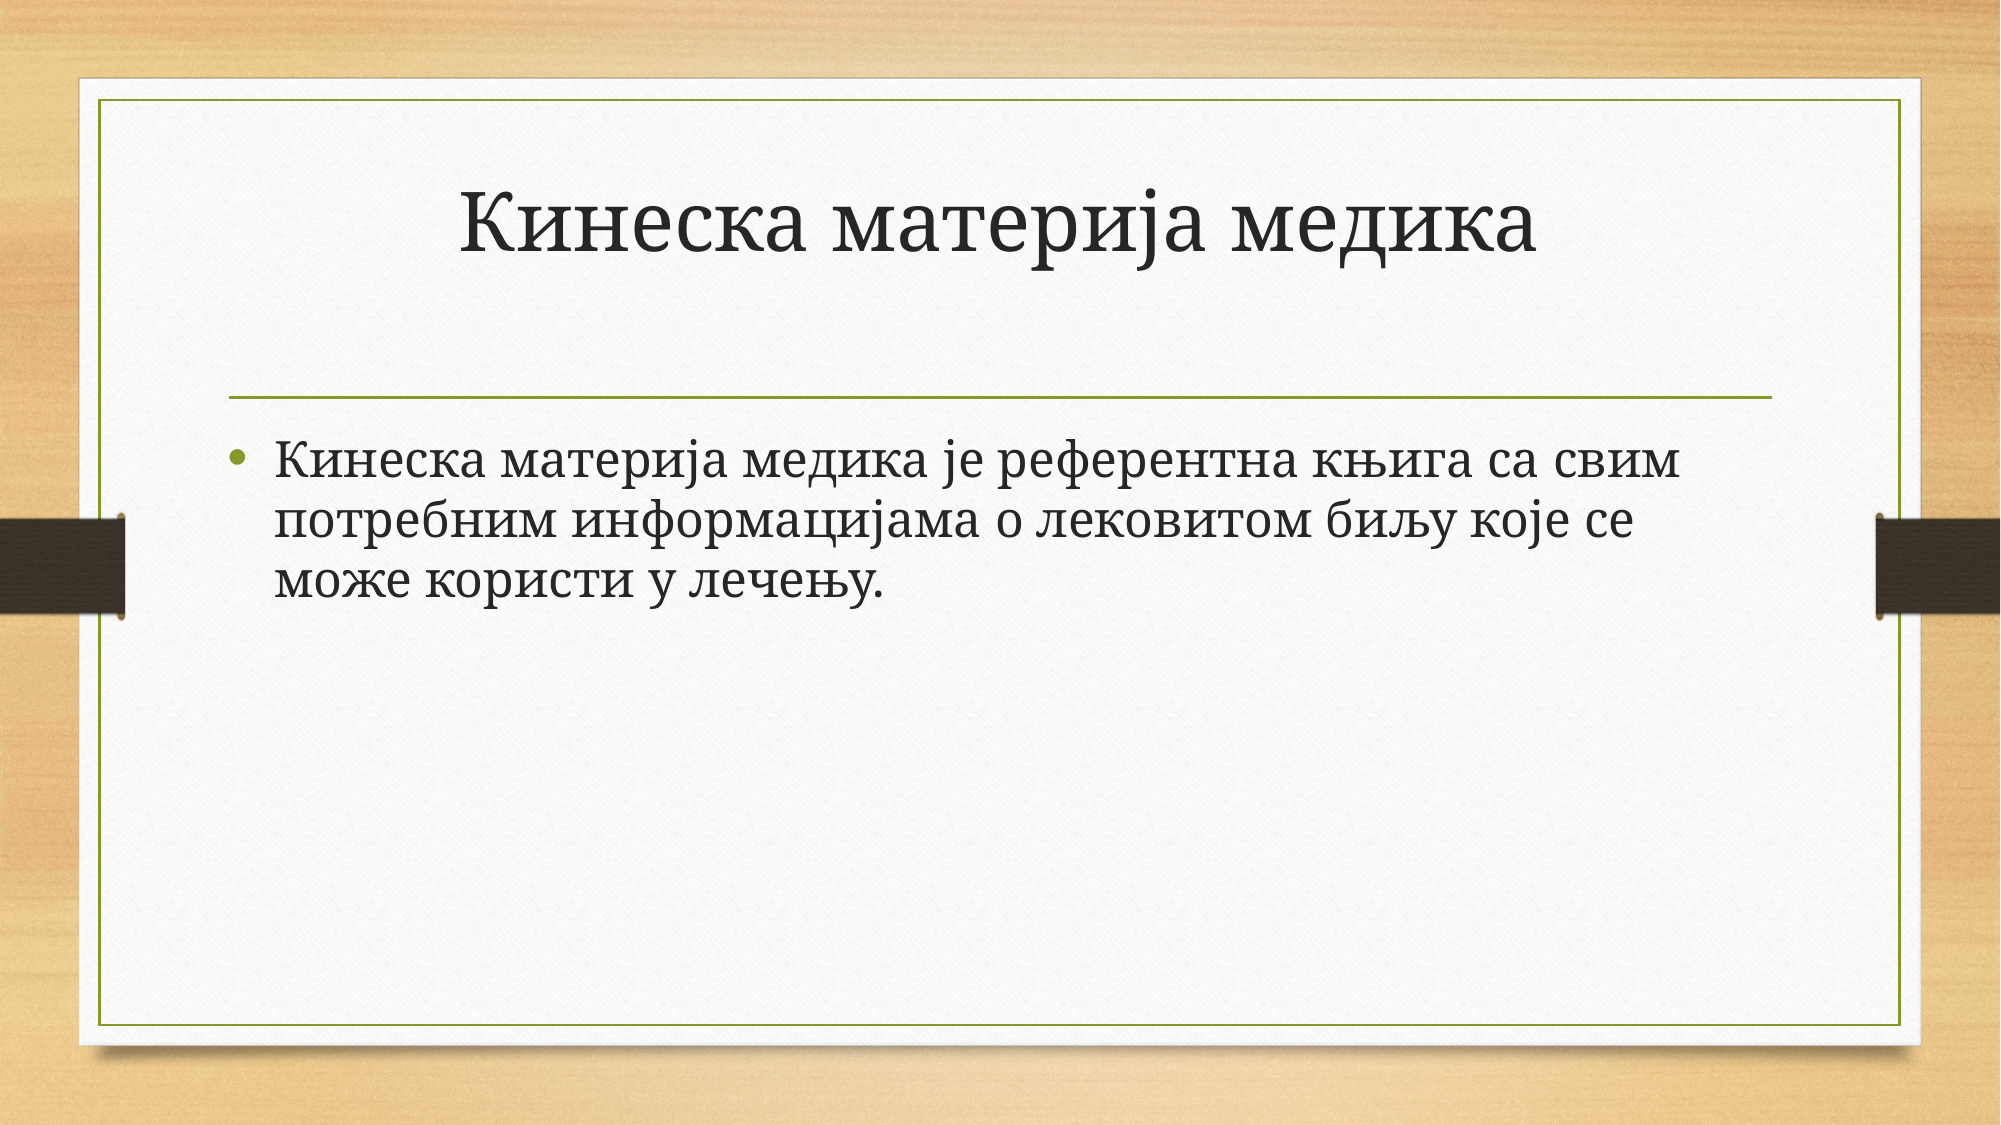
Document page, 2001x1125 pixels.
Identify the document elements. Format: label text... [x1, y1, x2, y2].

list Кинеска материја медика је референтна књига са свим потребним информацијама о лековитом биљу које се може користи у лечењу. [212, 419, 1788, 964]
title Кинеска материја медика [212, 161, 1788, 375]
picture [0, 0, 2001, 1125]
